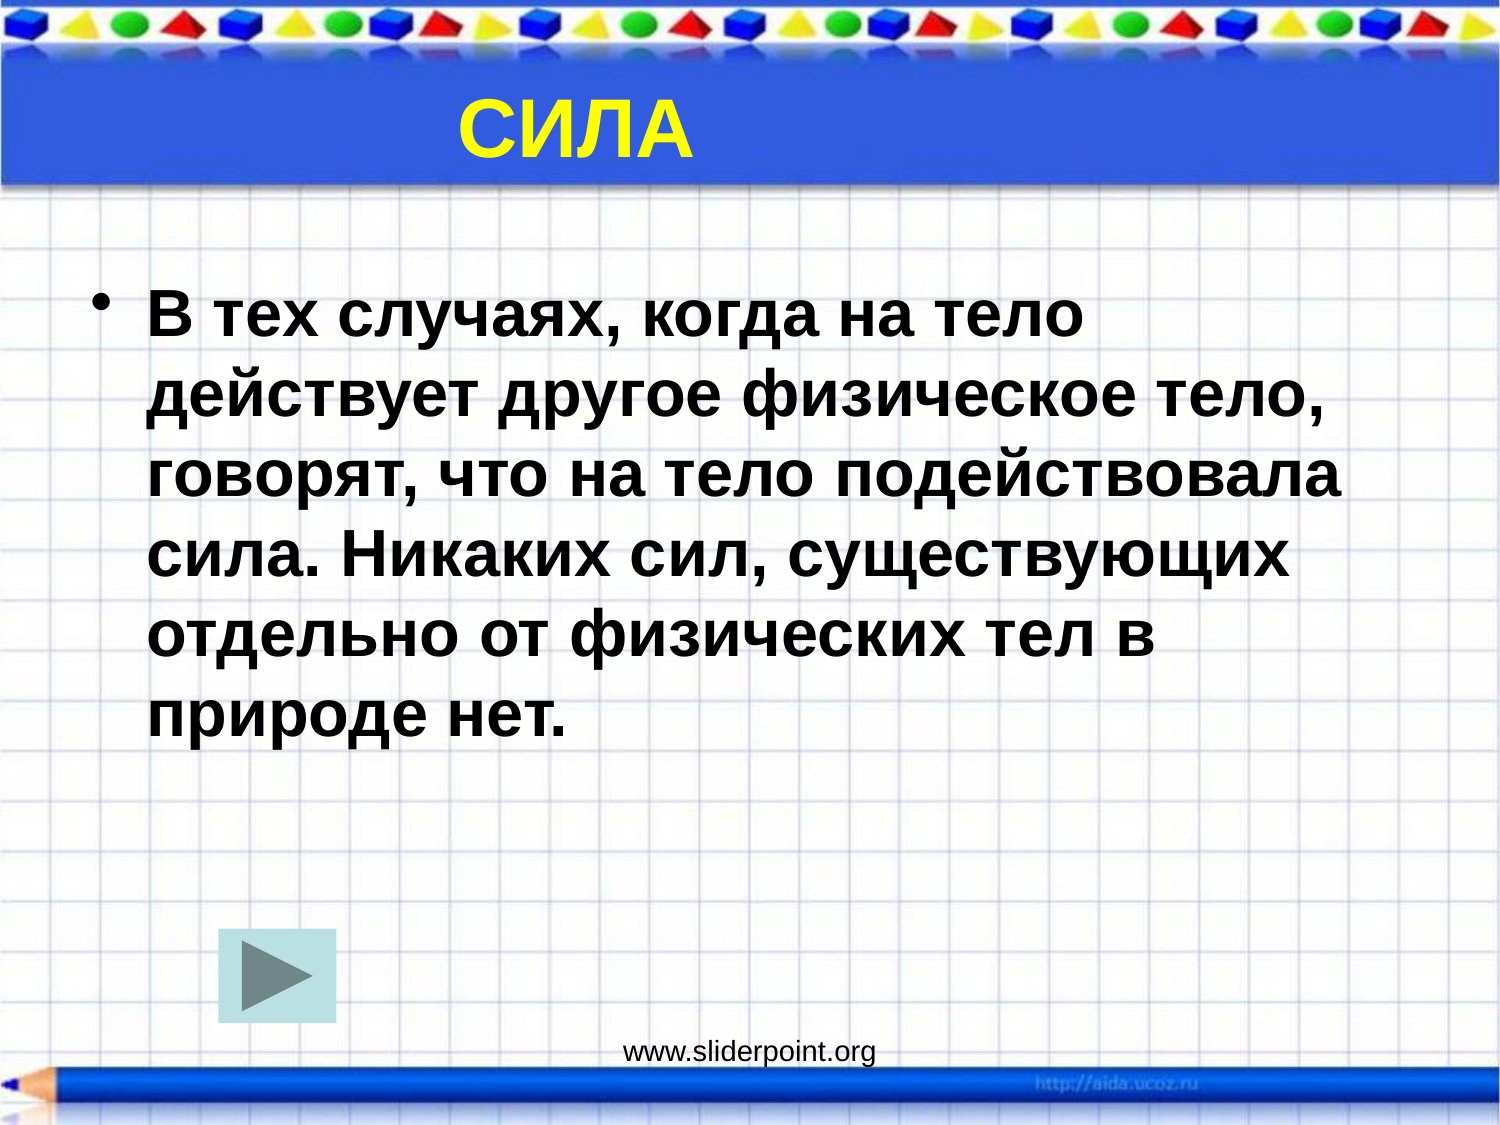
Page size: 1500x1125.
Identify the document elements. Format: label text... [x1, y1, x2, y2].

list В тех случаях, когда на тело действует другое физическое тело, говорят, что на тело подействовала сила. Никаких сил, существующих отдельно от физических тел в природе нет. [74, 262, 1426, 1006]
footer www.sliderpoint.org [512, 1024, 988, 1103]
text_box СИЛА [442, 66, 892, 182]
text_box [218, 928, 337, 1024]
picture [0, 0, 1500, 1125]
